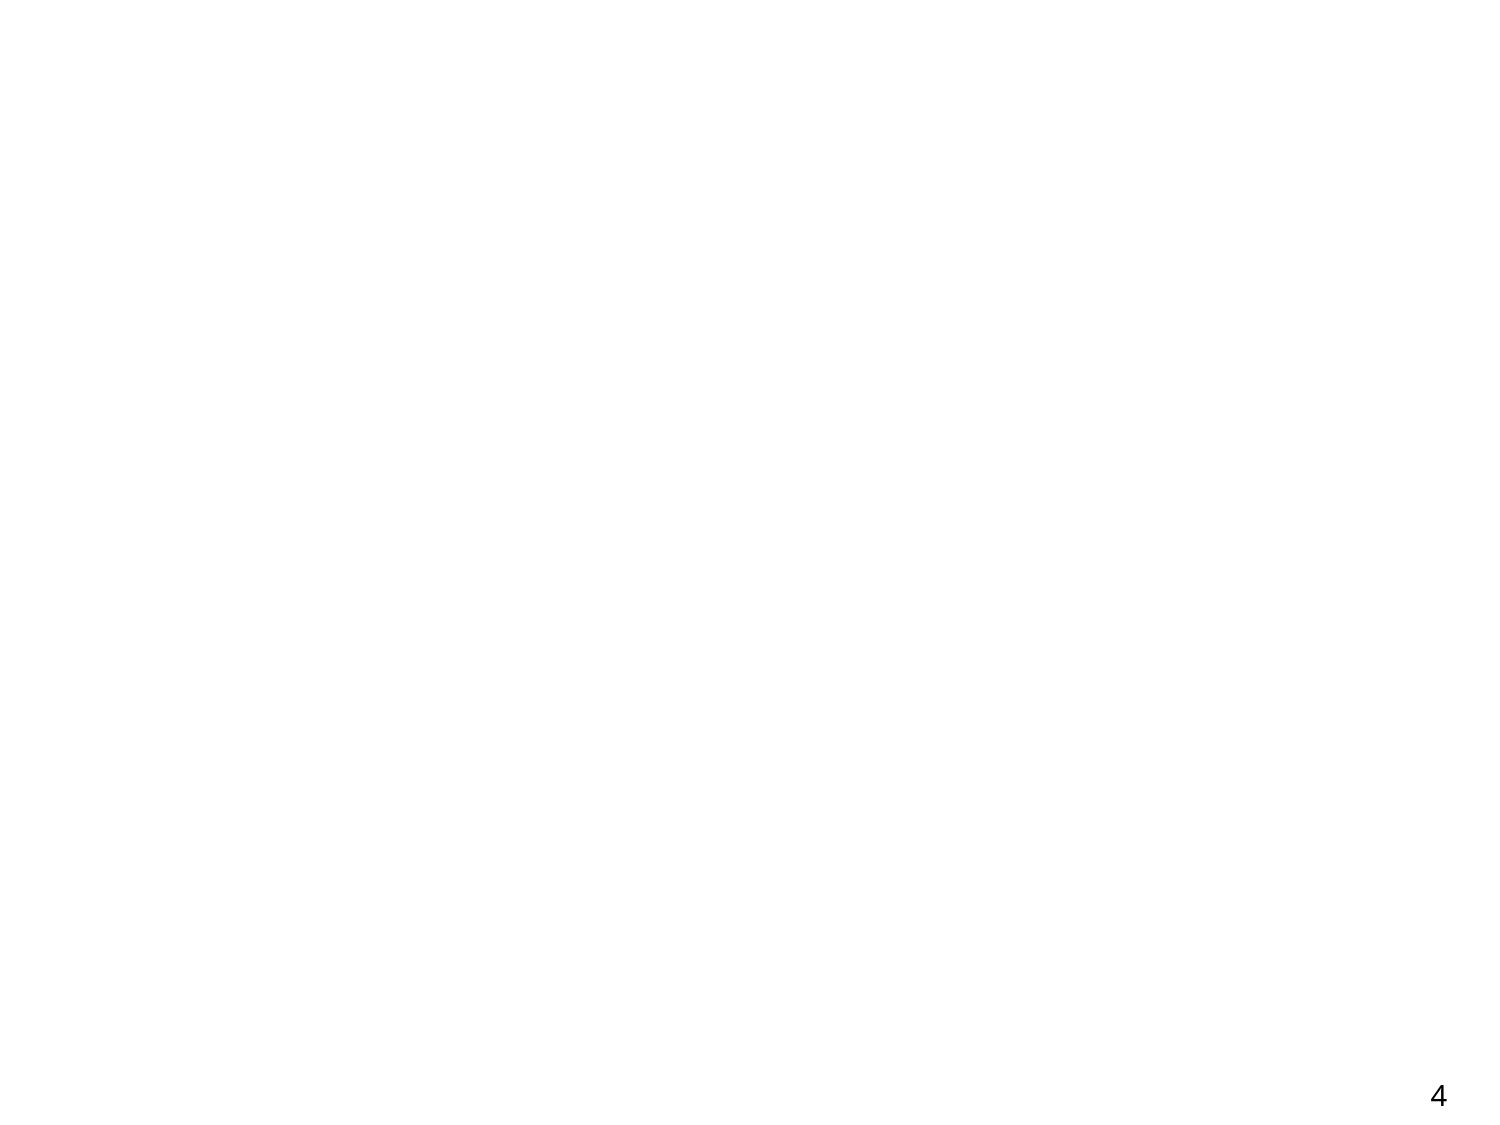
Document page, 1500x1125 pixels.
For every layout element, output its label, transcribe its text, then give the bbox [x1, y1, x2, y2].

slide_number 4 [1149, 1049, 1463, 1125]
